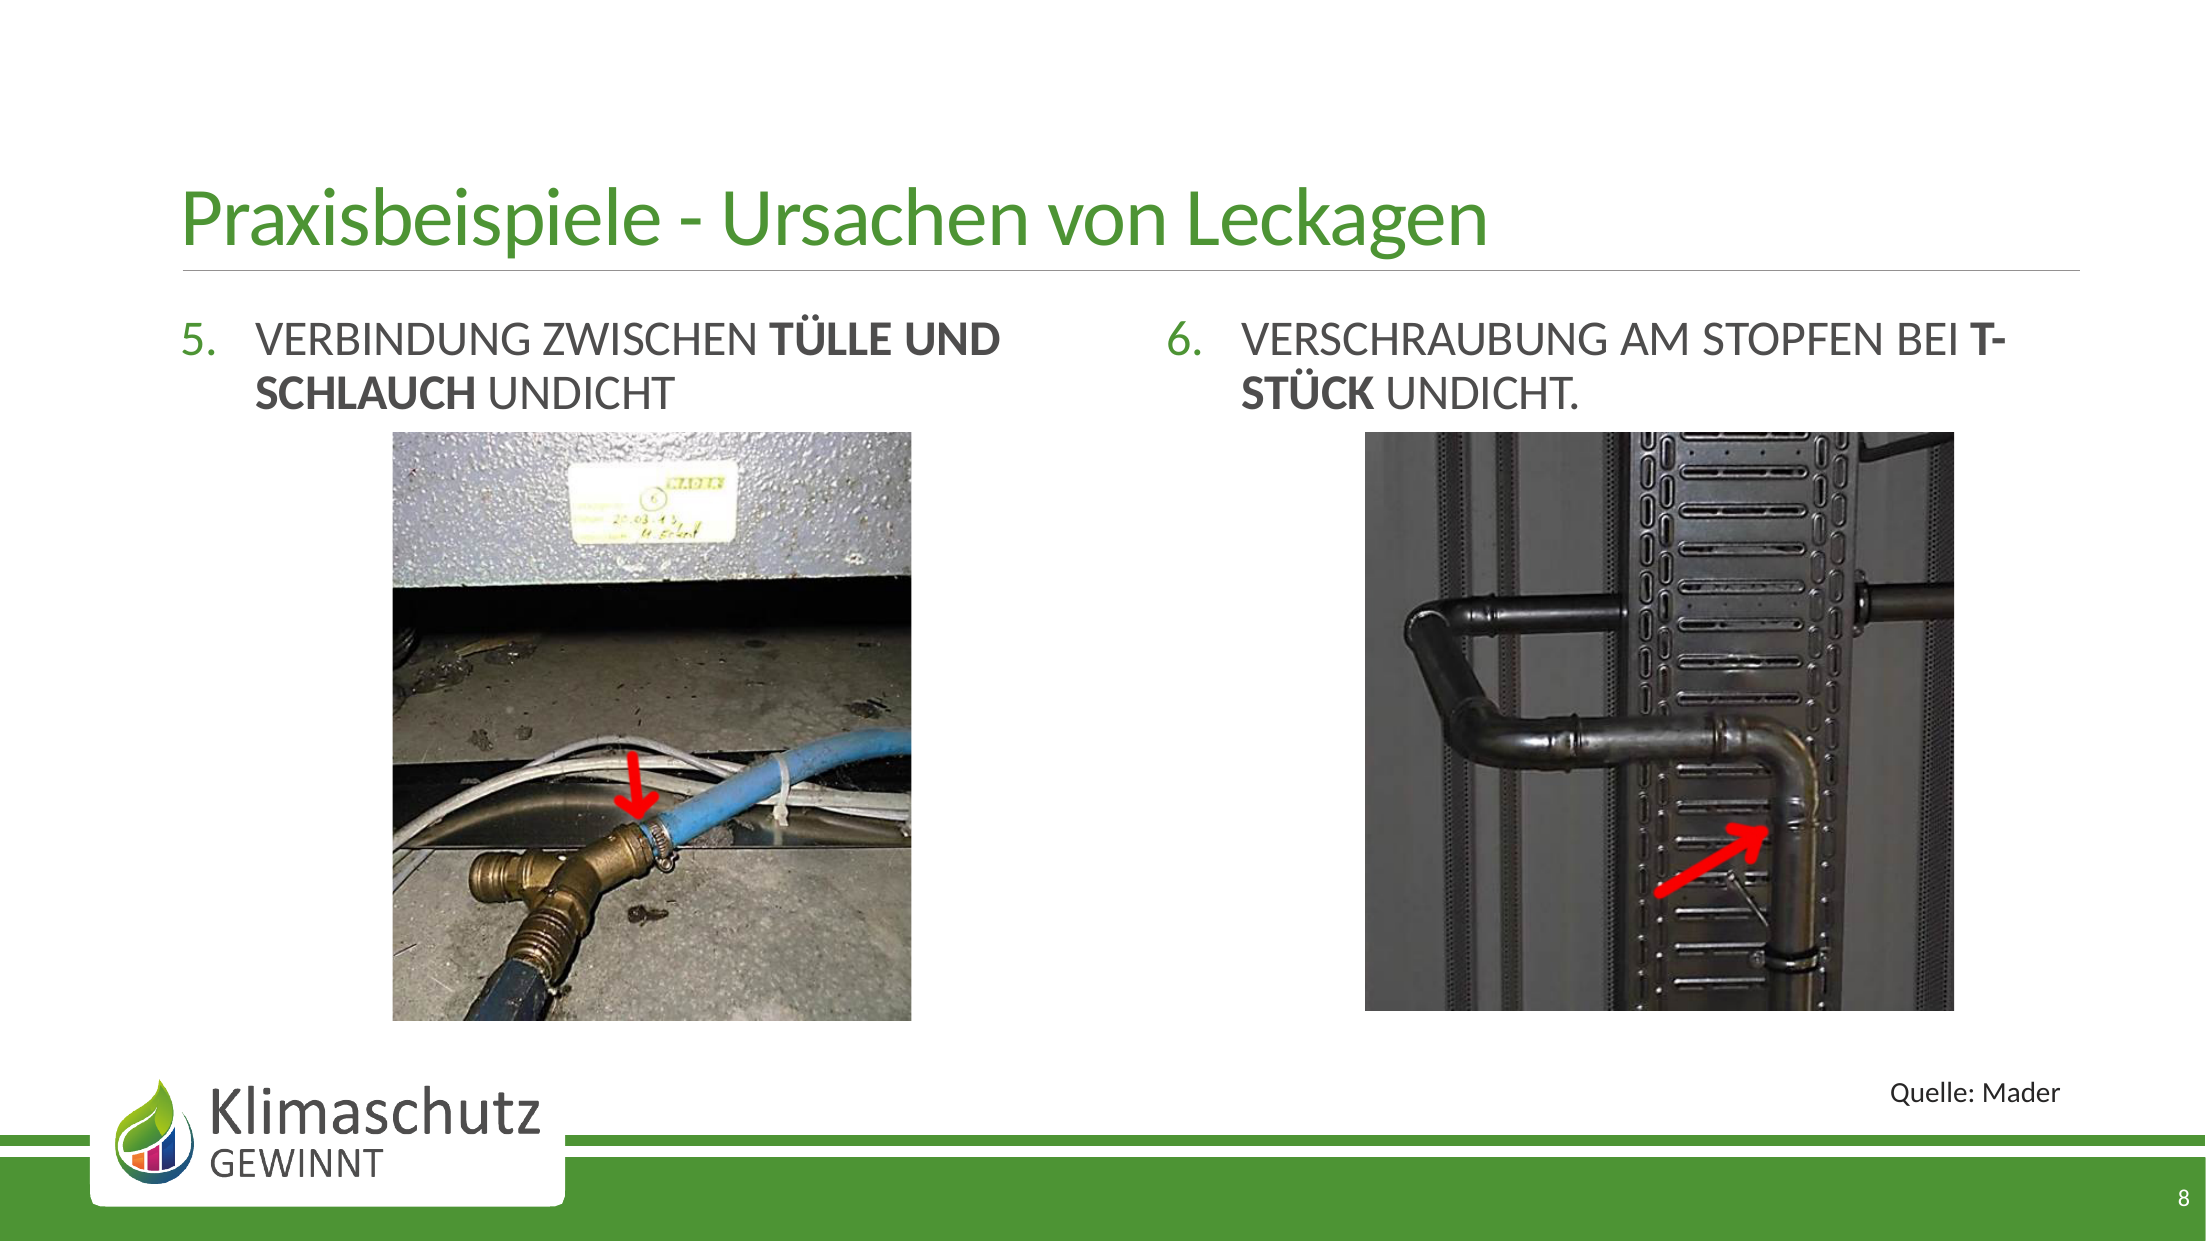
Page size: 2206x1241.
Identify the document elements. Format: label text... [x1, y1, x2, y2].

list Verschraubung am Stopfen bei T-Stück undicht. [1151, 299, 2078, 433]
list Verbindung zwischen Tülle und Schlauch undicht [165, 299, 1092, 433]
title Praxisbeispiele - Ursachen von Leckagen [165, 51, 2078, 271]
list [391, 432, 912, 1022]
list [1364, 432, 1955, 1012]
slide_number 8 [2040, 841, 2191, 1241]
picture [113, 1076, 543, 1190]
text_box Quelle: Mader [1875, 1065, 2140, 1116]
